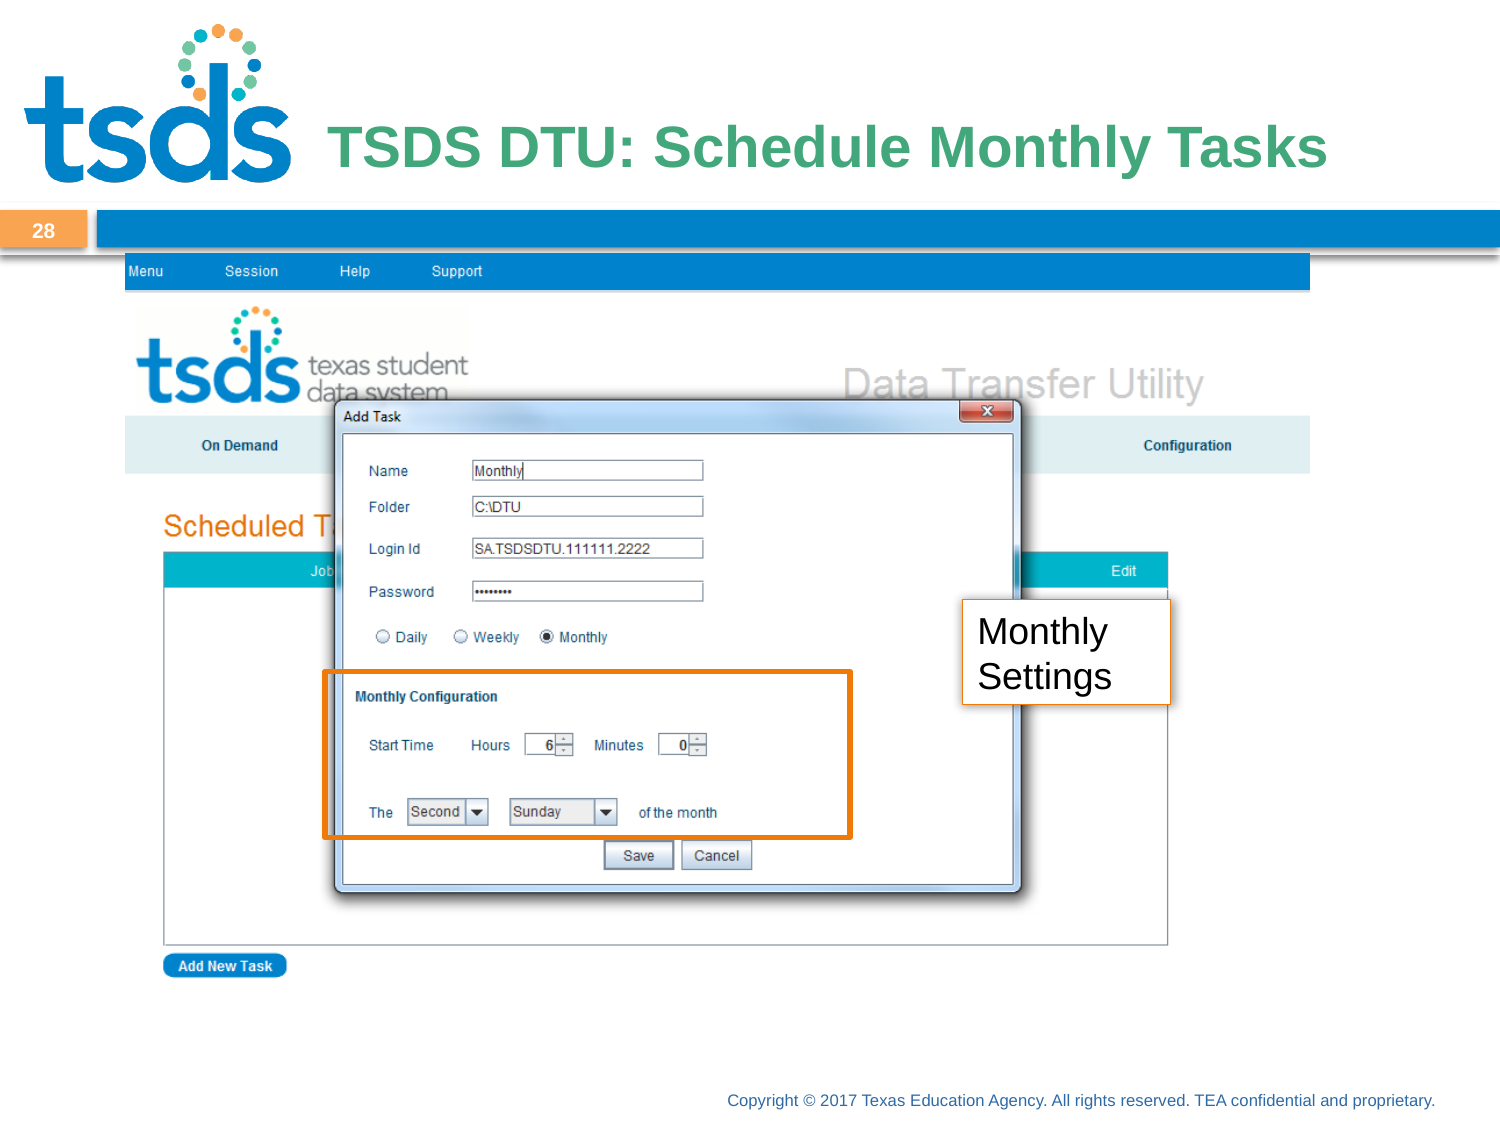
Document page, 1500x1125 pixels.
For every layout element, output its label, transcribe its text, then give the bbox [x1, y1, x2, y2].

title TSDS DTU: Schedule Monthly Tasks [312, 75, 1438, 213]
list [124, 252, 1310, 991]
slide_number 28 [0, 210, 88, 251]
picture [24, 24, 291, 191]
